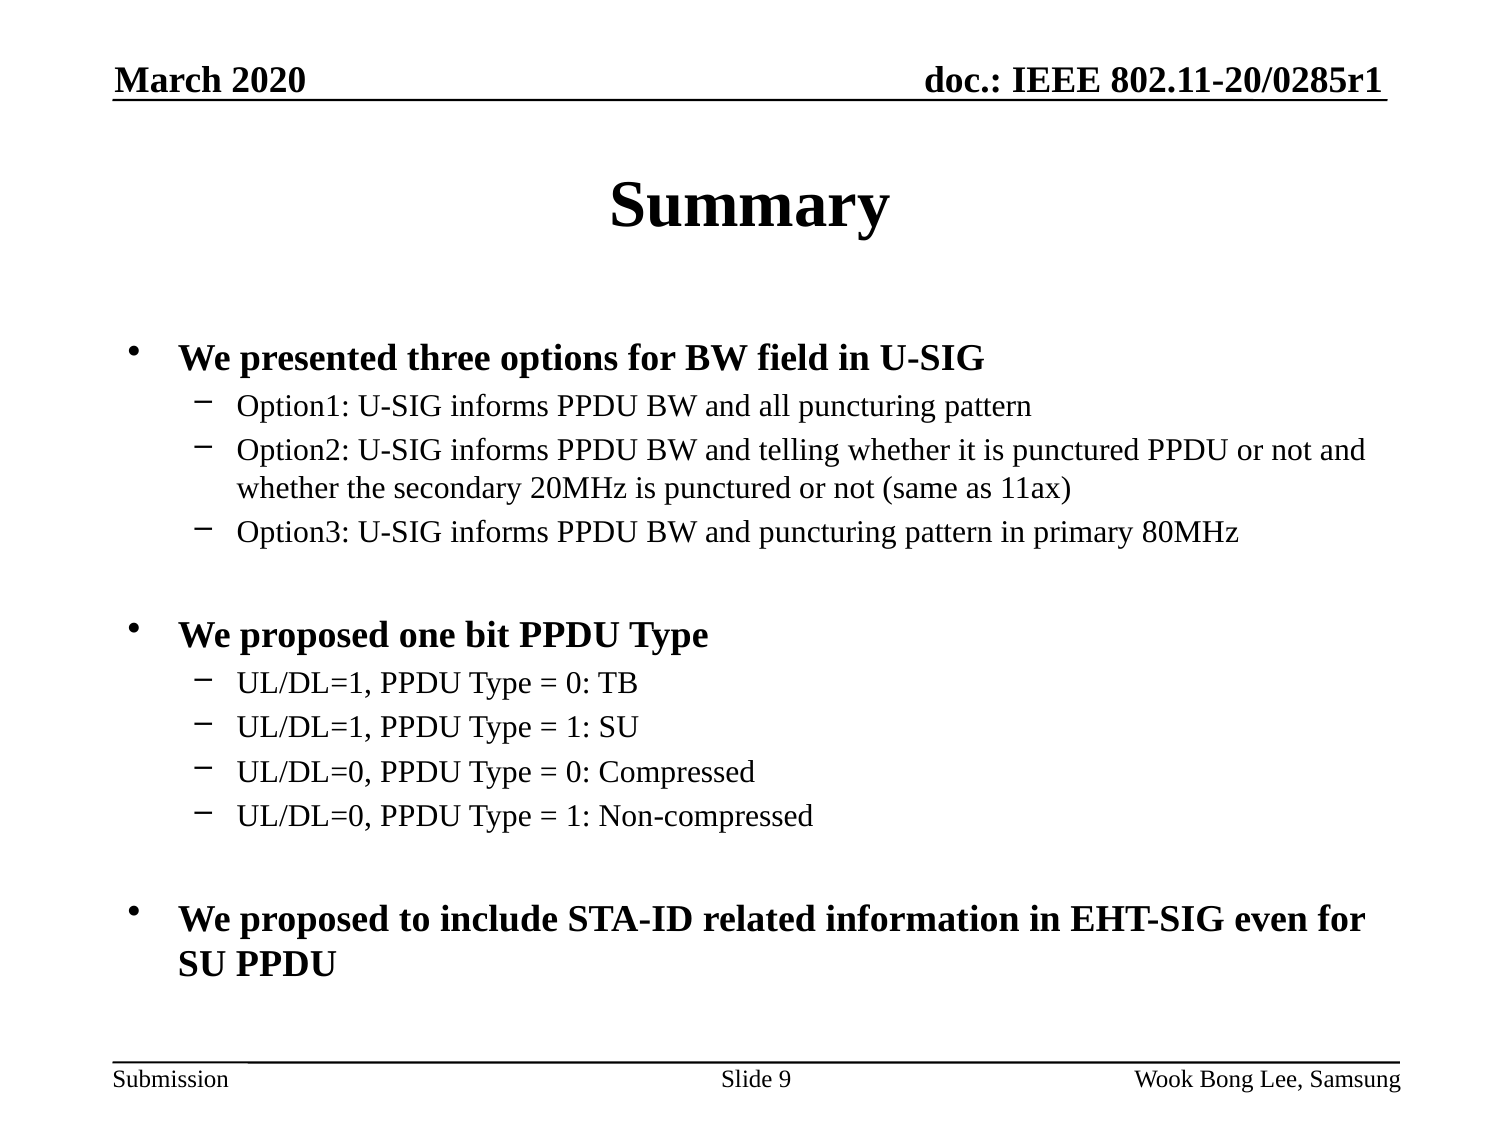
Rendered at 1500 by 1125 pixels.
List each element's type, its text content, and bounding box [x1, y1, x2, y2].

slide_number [114, 54, 309, 101]
slide_number Slide 9 [712, 1061, 800, 1093]
footer Wook Bong Lee, Samsung [1130, 1061, 1402, 1093]
title Summary [112, 112, 1388, 288]
list We presented three options for BW field in U-SIG Option1: U-SIG informs PPDU BW and all puncturing pattern Option2: U-SIG informs PPDU BW and telling whether it is punctured PPDU or not and whether the secondary 20MHz is punctured or not (same as 11ax) Option3: U-SIG informs PPDU BW and puncturing pattern in primary 80MHz We proposed one bit PPDU Type UL/DL=1, PPDU Type = 0: TB UL/DL=1, PPDU Type = 1: SU UL/DL=0, PPDU Type = 0: Compressed UL/DL=0, PPDU Type = 1: Non-compressed We proposed to include STA-ID related information in EHT-SIG even for SU PPDU [112, 324, 1388, 1001]
